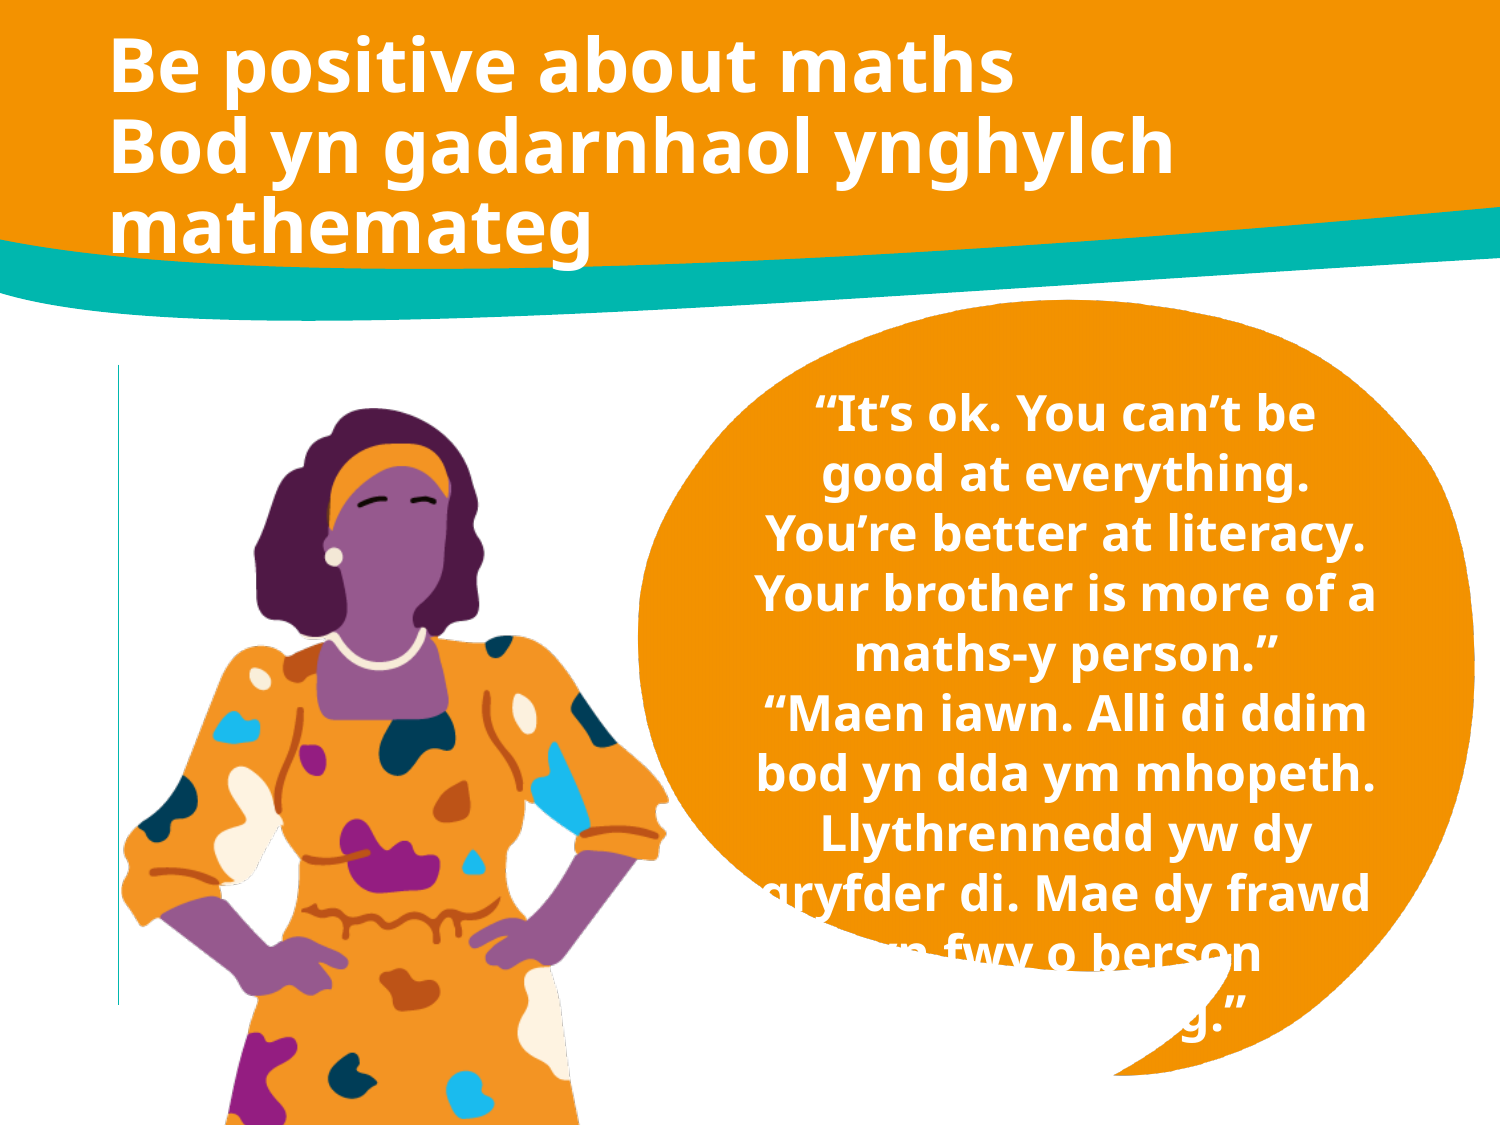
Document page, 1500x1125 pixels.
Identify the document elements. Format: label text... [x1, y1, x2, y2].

list Be positive about maths Bod yn gadarnhaol ynghylch mathemateg [92, 20, 1408, 211]
picture [121, 291, 1477, 1125]
